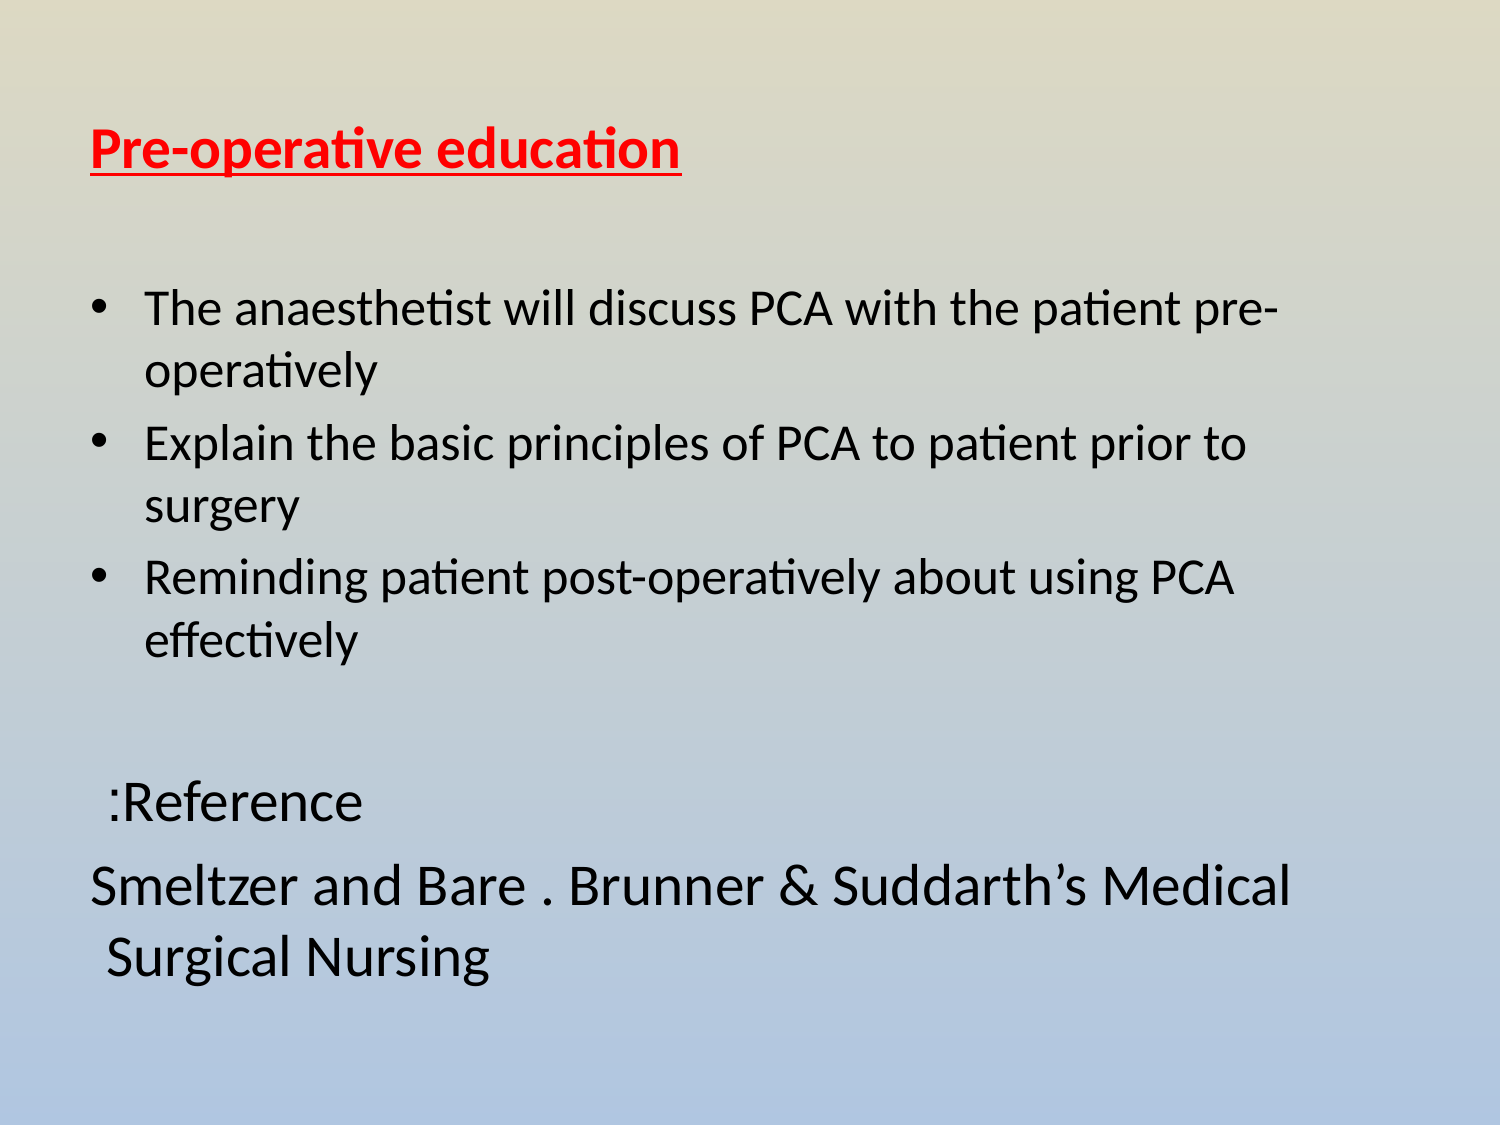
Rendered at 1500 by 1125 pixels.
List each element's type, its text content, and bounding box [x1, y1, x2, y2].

list Pre-operative education The anaesthetist will discuss PCA with the patient pre-operatively Explain the basic principles of PCA to patient prior to surgery Reminding patient post-operatively about using PCA effectively Reference: Smeltzer and Bare . Brunner & Suddarth’s Medical Surgical Nursing [74, 101, 1426, 1006]
